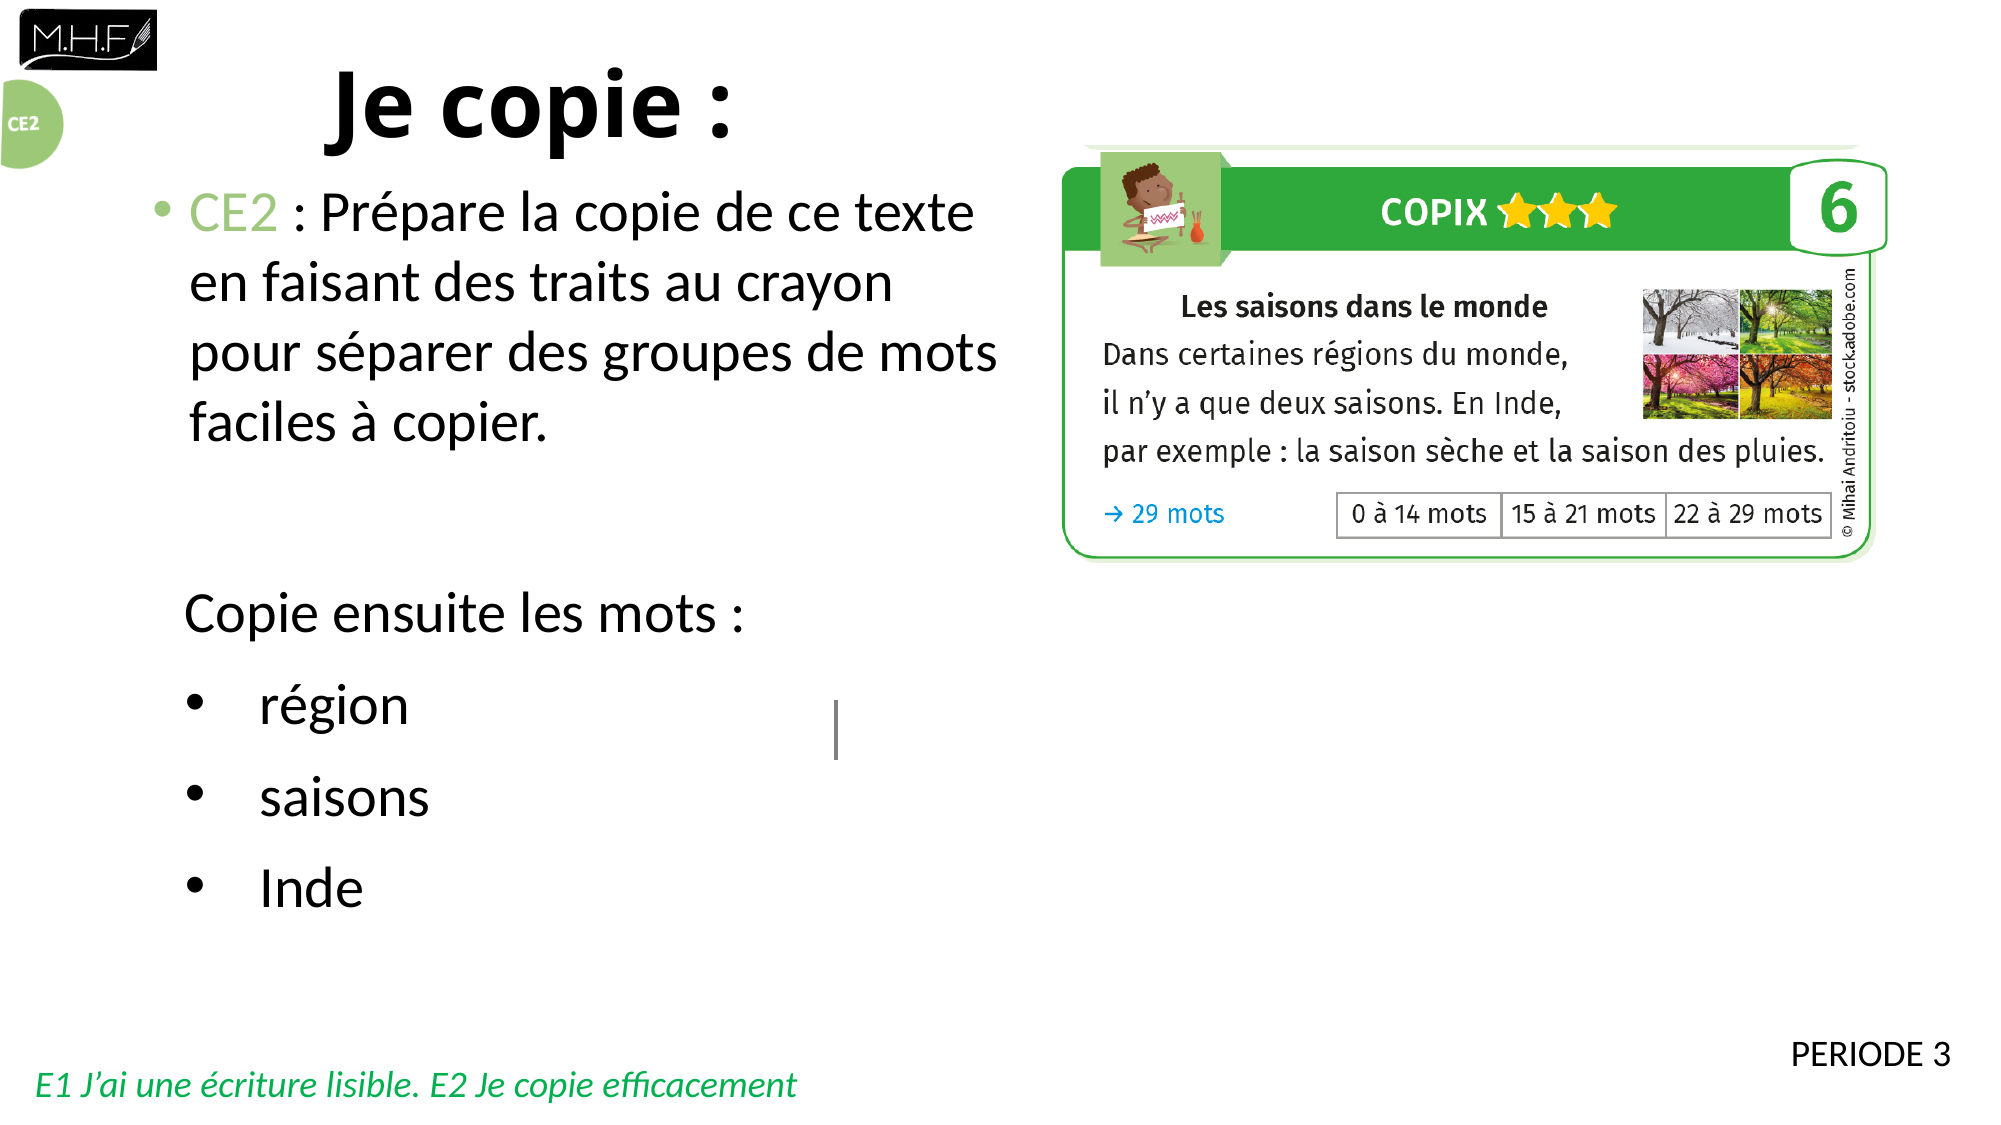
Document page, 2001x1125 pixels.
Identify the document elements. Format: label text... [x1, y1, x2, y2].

title Je copie : [316, 0, 1863, 218]
picture [0, 7, 157, 207]
text_box Copie ensuite les mots : région saisons Inde [169, 562, 901, 927]
picture [1052, 145, 1895, 563]
text_box E1 J’ai une écriture lisible. E2 Je copie efficacement [19, 1052, 959, 1125]
text_box PERIODE 3 [1362, 1021, 1967, 1082]
list CE2 : Prépare la copie de ce texte en faisant des traits au crayon pour séparer des groupes de mots faciles à copier. [137, 165, 1021, 880]
